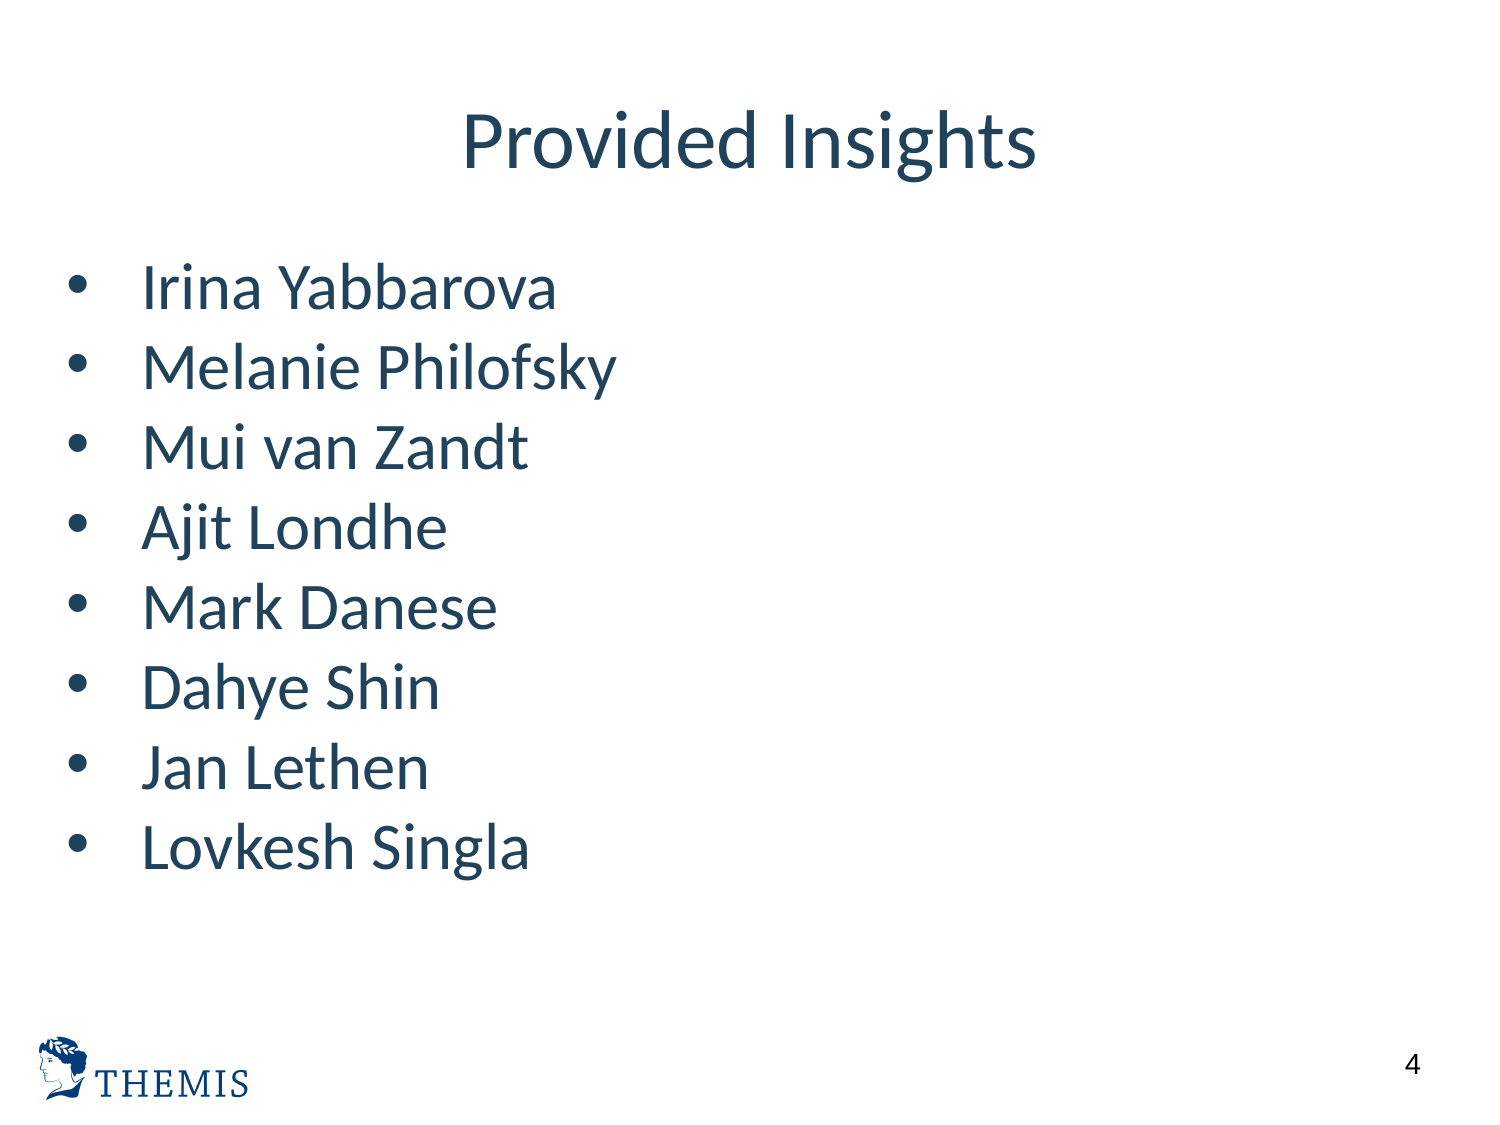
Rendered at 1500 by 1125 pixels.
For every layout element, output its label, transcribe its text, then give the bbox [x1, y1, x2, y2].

list Irina Yabbarova Melanie Philofsky Mui van Zandt Ajit Londhe Mark Danese Dahye Shin Jan Lethen Lovkesh Singla [51, 227, 1449, 975]
title Provided Insights [51, 72, 1449, 199]
picture [37, 1017, 250, 1125]
slide_number 4 [1389, 1019, 1480, 1106]
